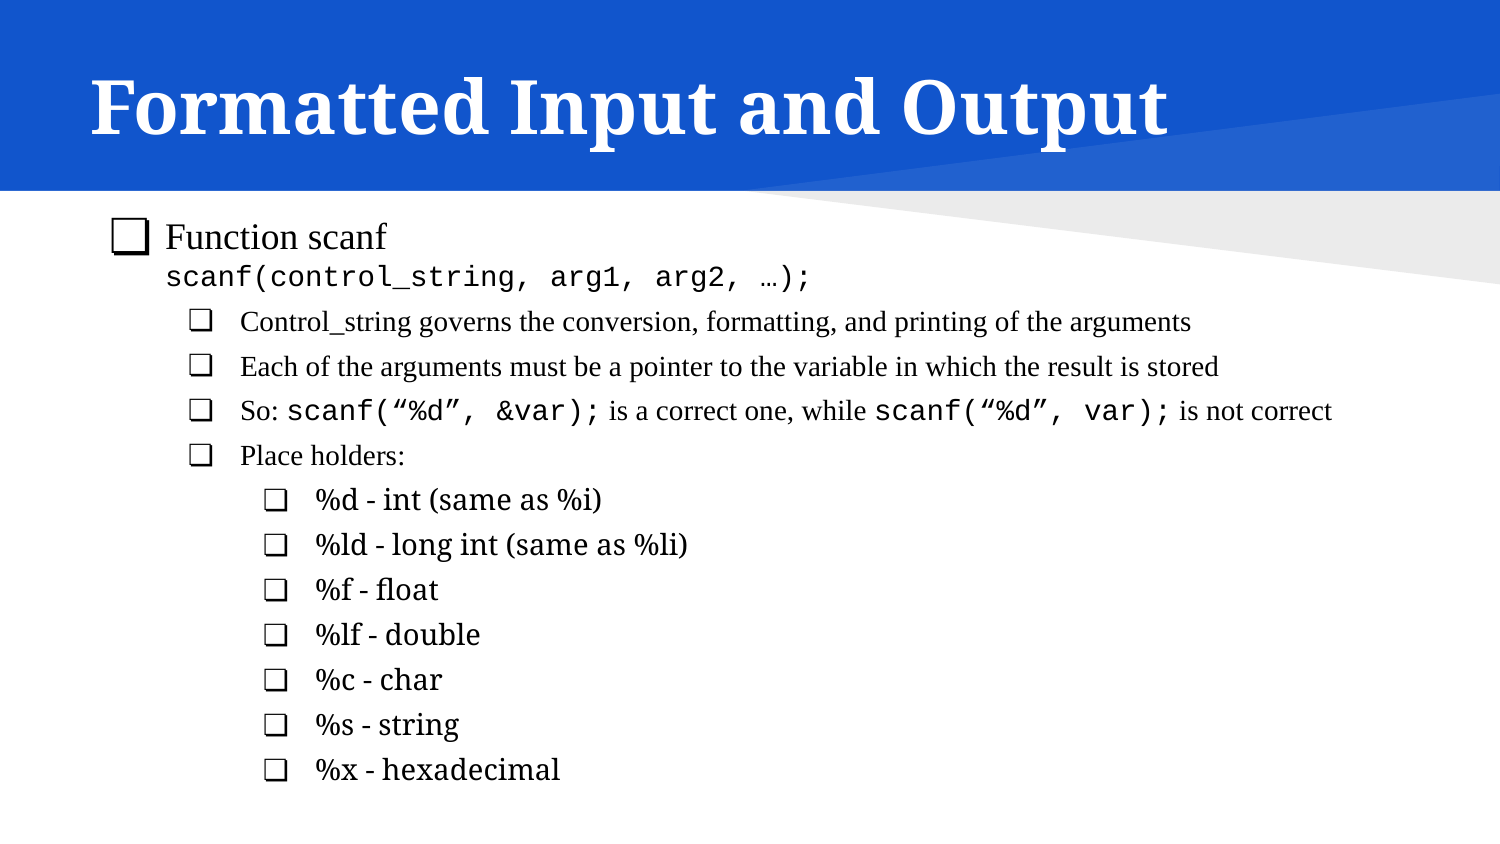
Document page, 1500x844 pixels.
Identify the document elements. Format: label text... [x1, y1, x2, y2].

title Formatted Input and Output [75, 33, 1425, 175]
list Function scanf scanf(control_string, arg1, arg2, …); Control_string governs the conversion, formatting, and printing of the arguments Each of the arguments must be a pointer to the variable in which the result is stored So: scanf(“%d”, &var); is a correct one, while scanf(“%d”, var); is not correct Place holders: %d - int (same as %i) %ld - long int (same as %li) %f - float %lf - double %c - char %s - string %x - hexadecimal [75, 196, 1425, 808]
